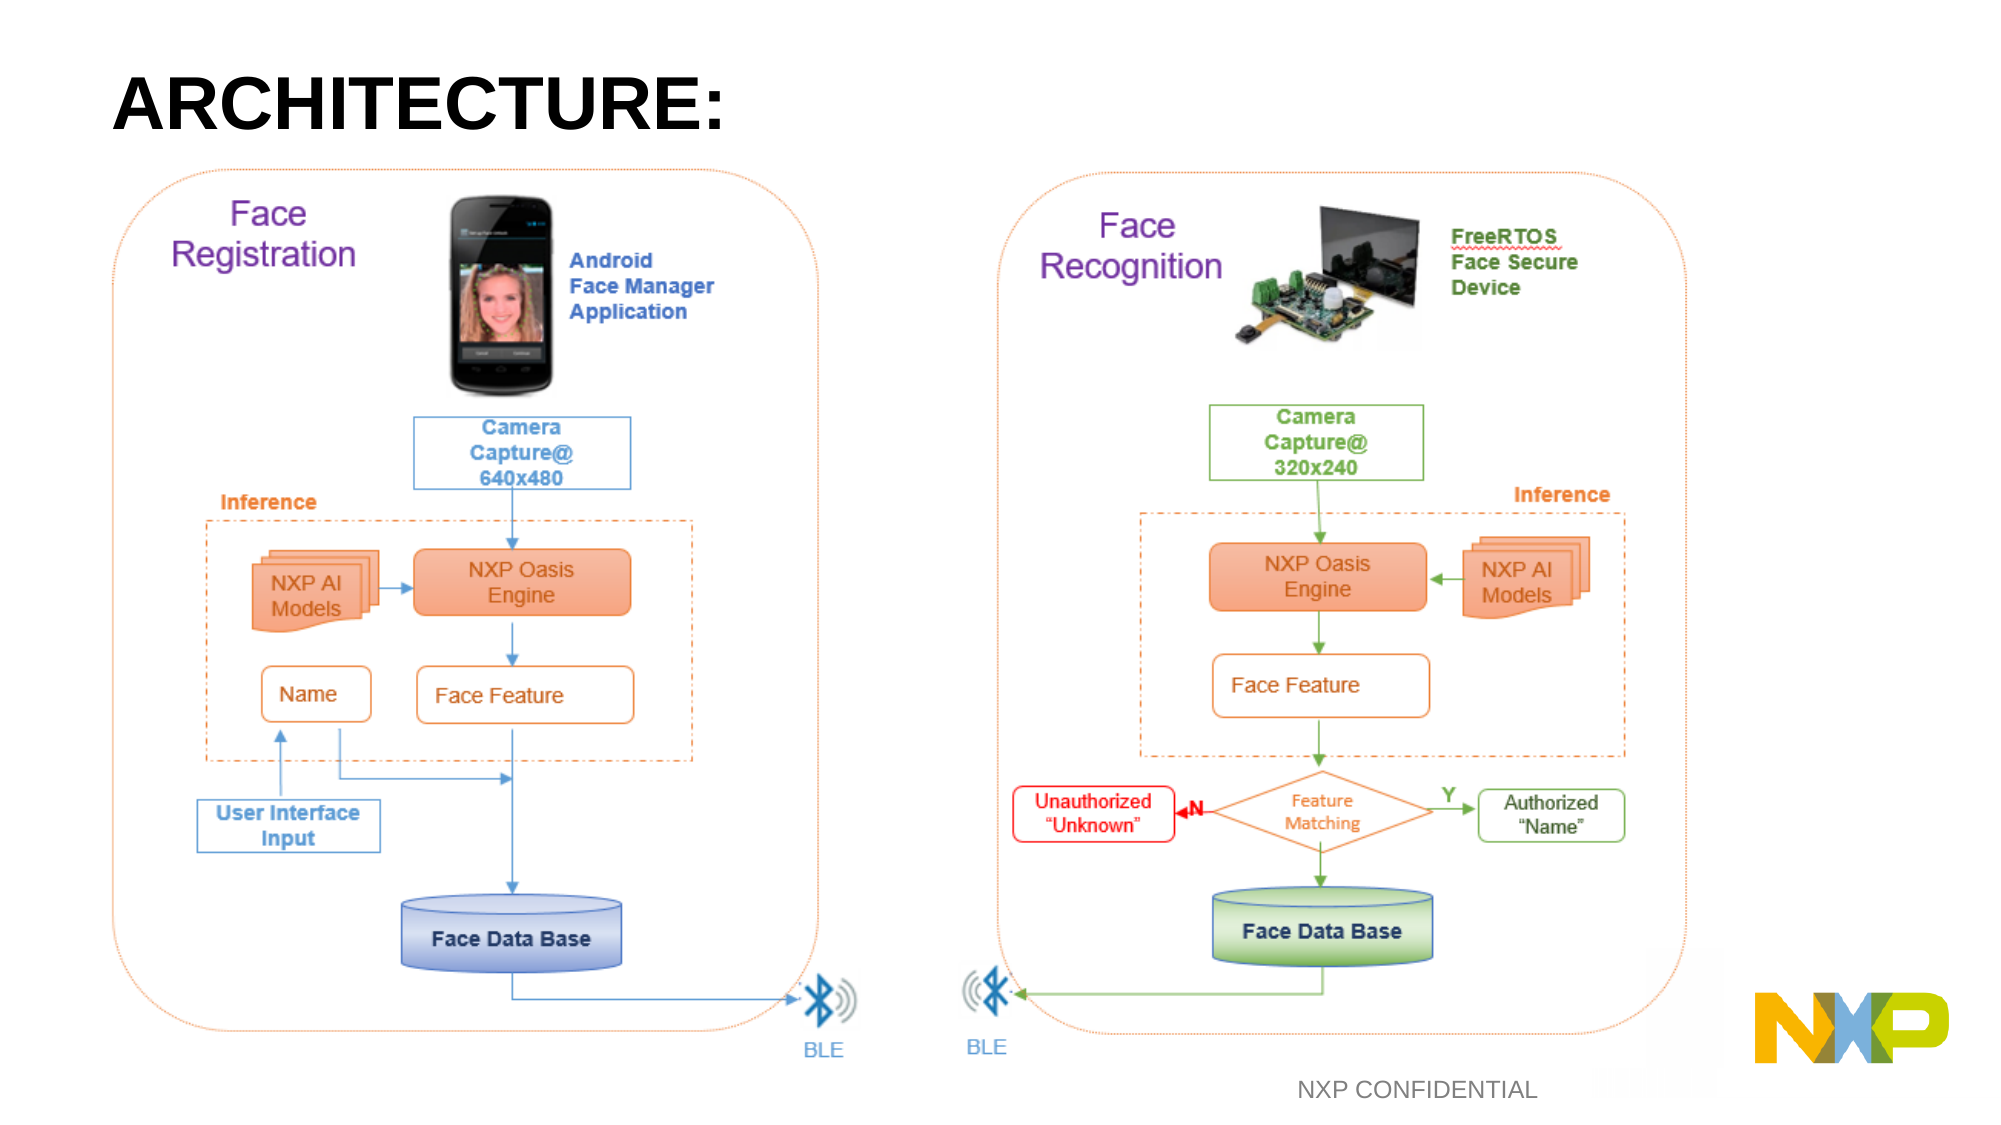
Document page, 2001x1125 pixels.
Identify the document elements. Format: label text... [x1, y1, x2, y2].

picture [34, 139, 2000, 1098]
title Architecture: [96, 46, 1471, 139]
